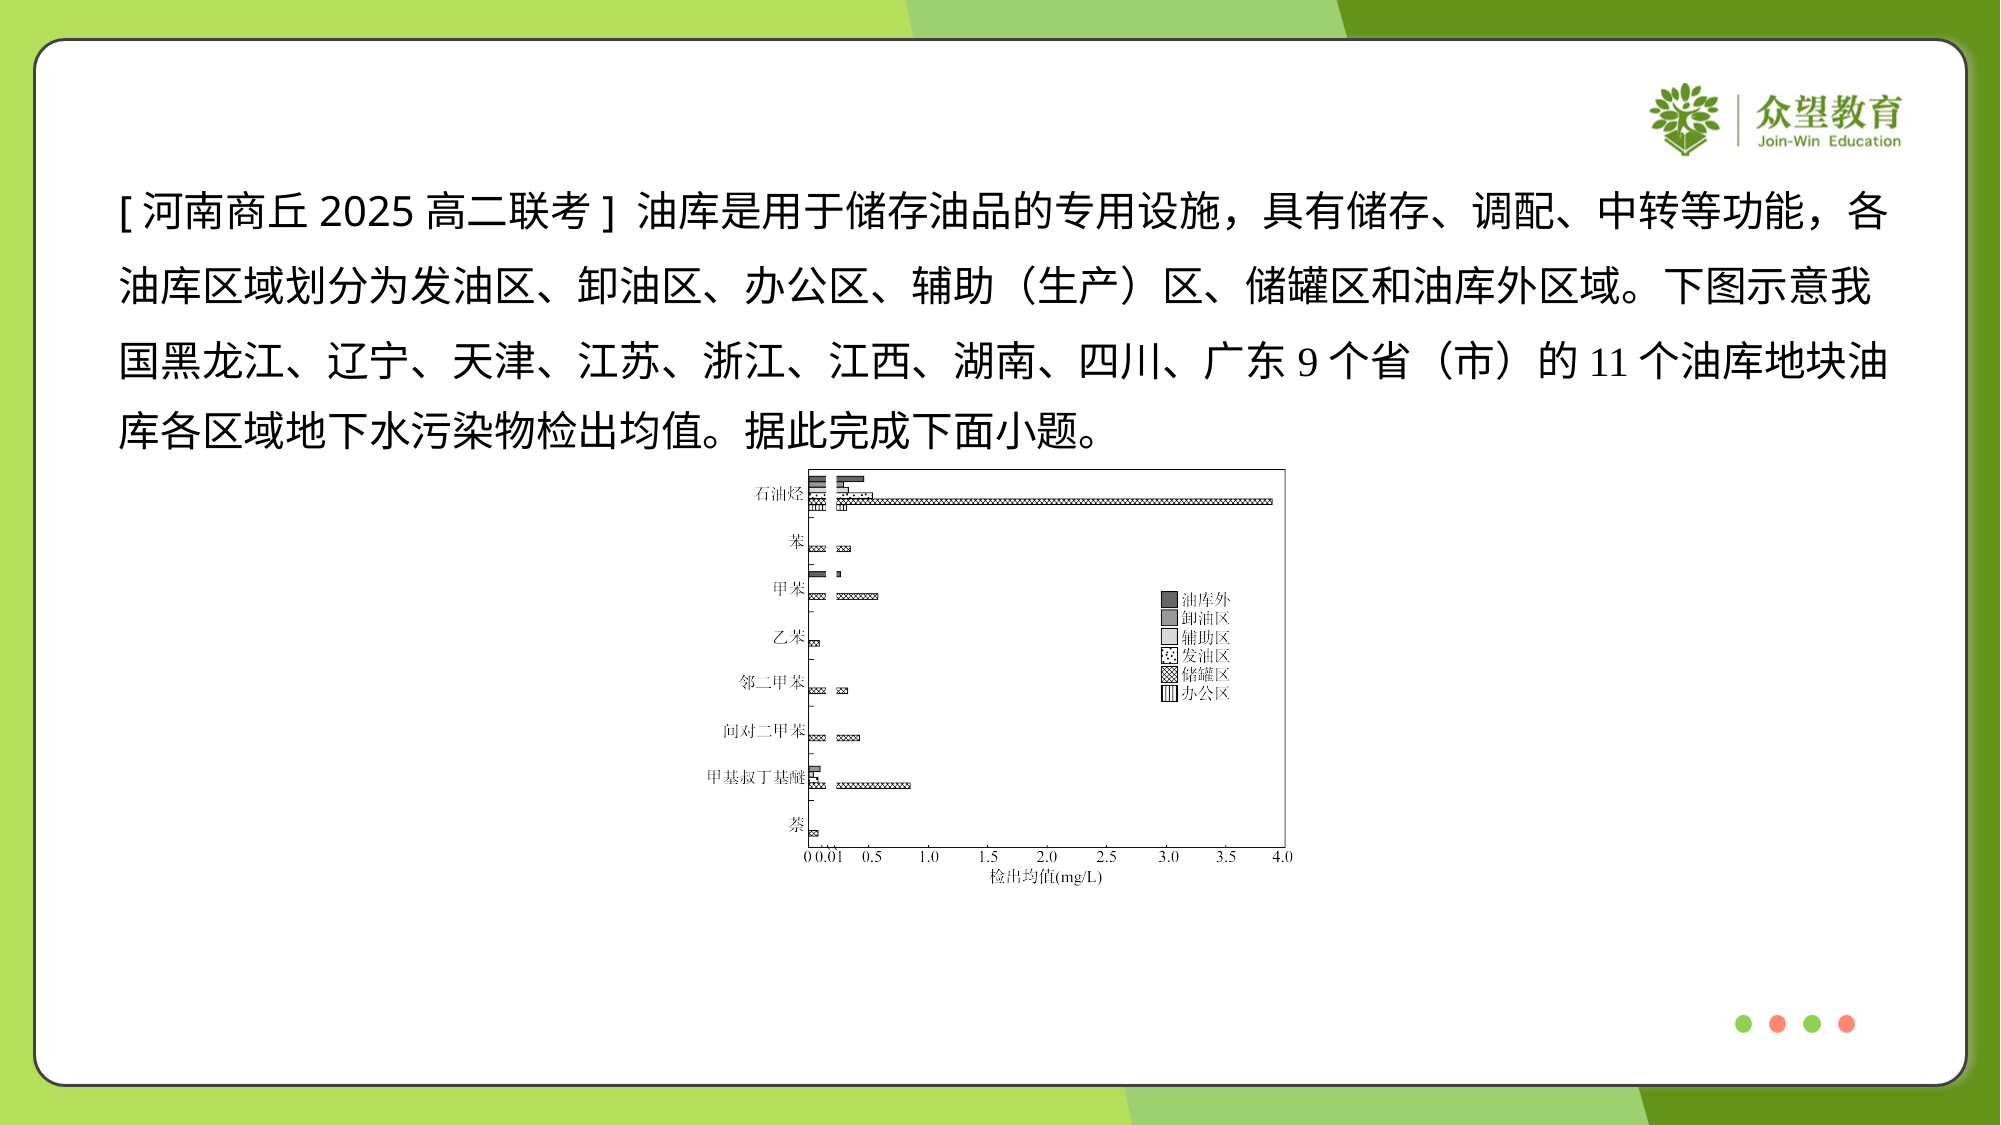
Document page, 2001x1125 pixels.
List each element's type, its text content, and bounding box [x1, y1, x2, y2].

picture [0, 0, 2000, 1125]
text_box [河南商丘2025高二联考] 油库是用于储存油品的专用设施，具有储存、调配、中转等功能，各 油库区域划分为发油区、卸油区、办公区、辅助（生产）区、储罐区和油库外区域。下图示意我 国黑龙江、辽宁、天津、江苏、浙江、江西、湖南、四川、广东9个省（市）的11个油库地块油 库各区域地下水污染物检出均值。据此完成下面小题。 [118, 159, 1883, 448]
